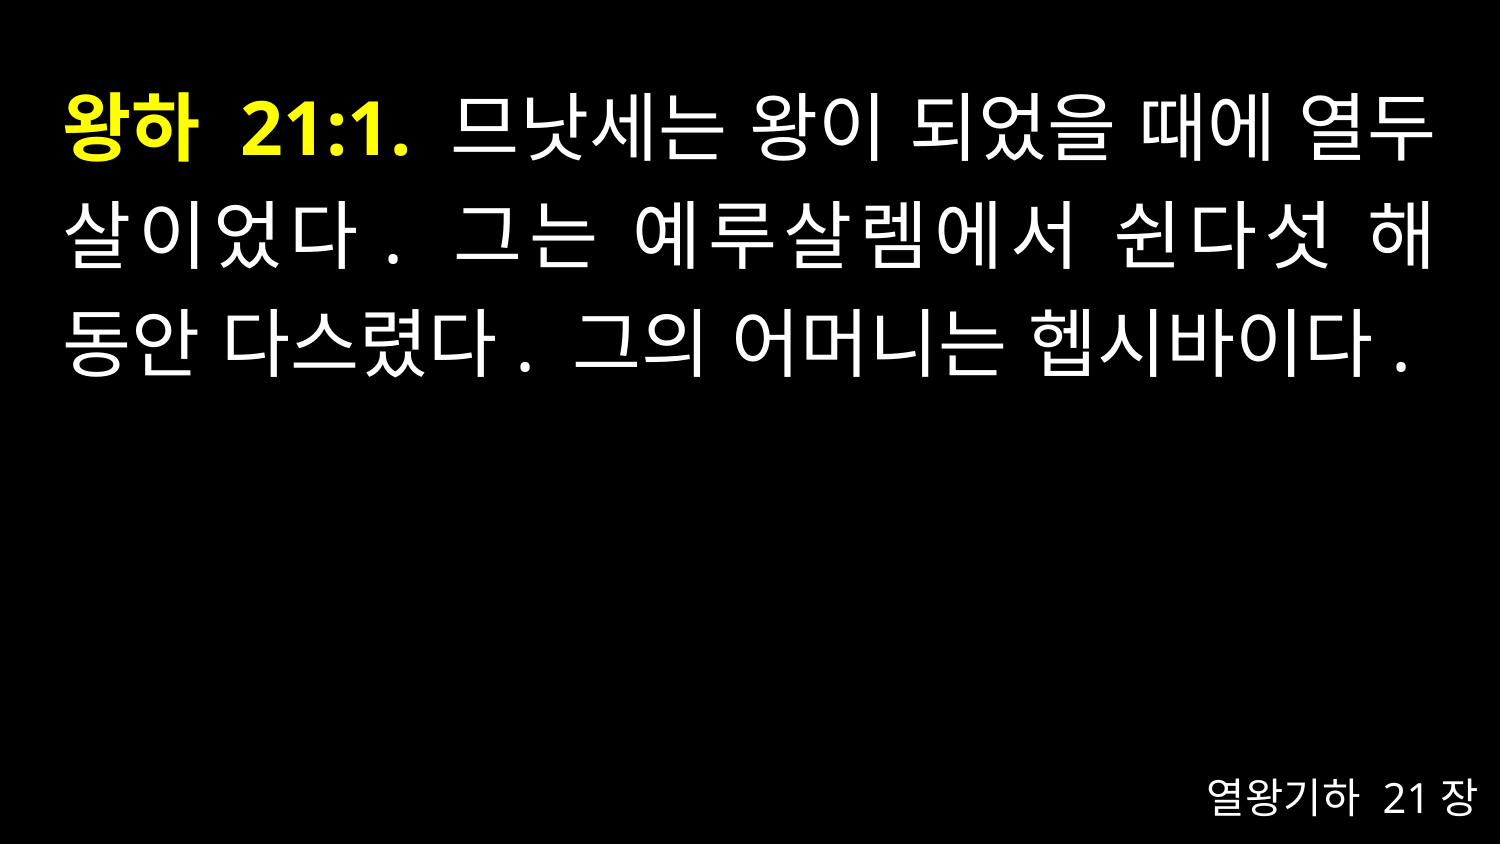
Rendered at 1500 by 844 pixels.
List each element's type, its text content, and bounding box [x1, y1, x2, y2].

title 왕하 21:1. 므낫세는 왕이 되었을 때에 열두 살이었다. 그는 예루살렘에서 쉰다섯 해 동안 다스렸다. 그의 어머니는 헵시바이다. [0, 0, 1500, 844]
subtitle 열왕기하 21장 [916, 770, 1500, 844]
